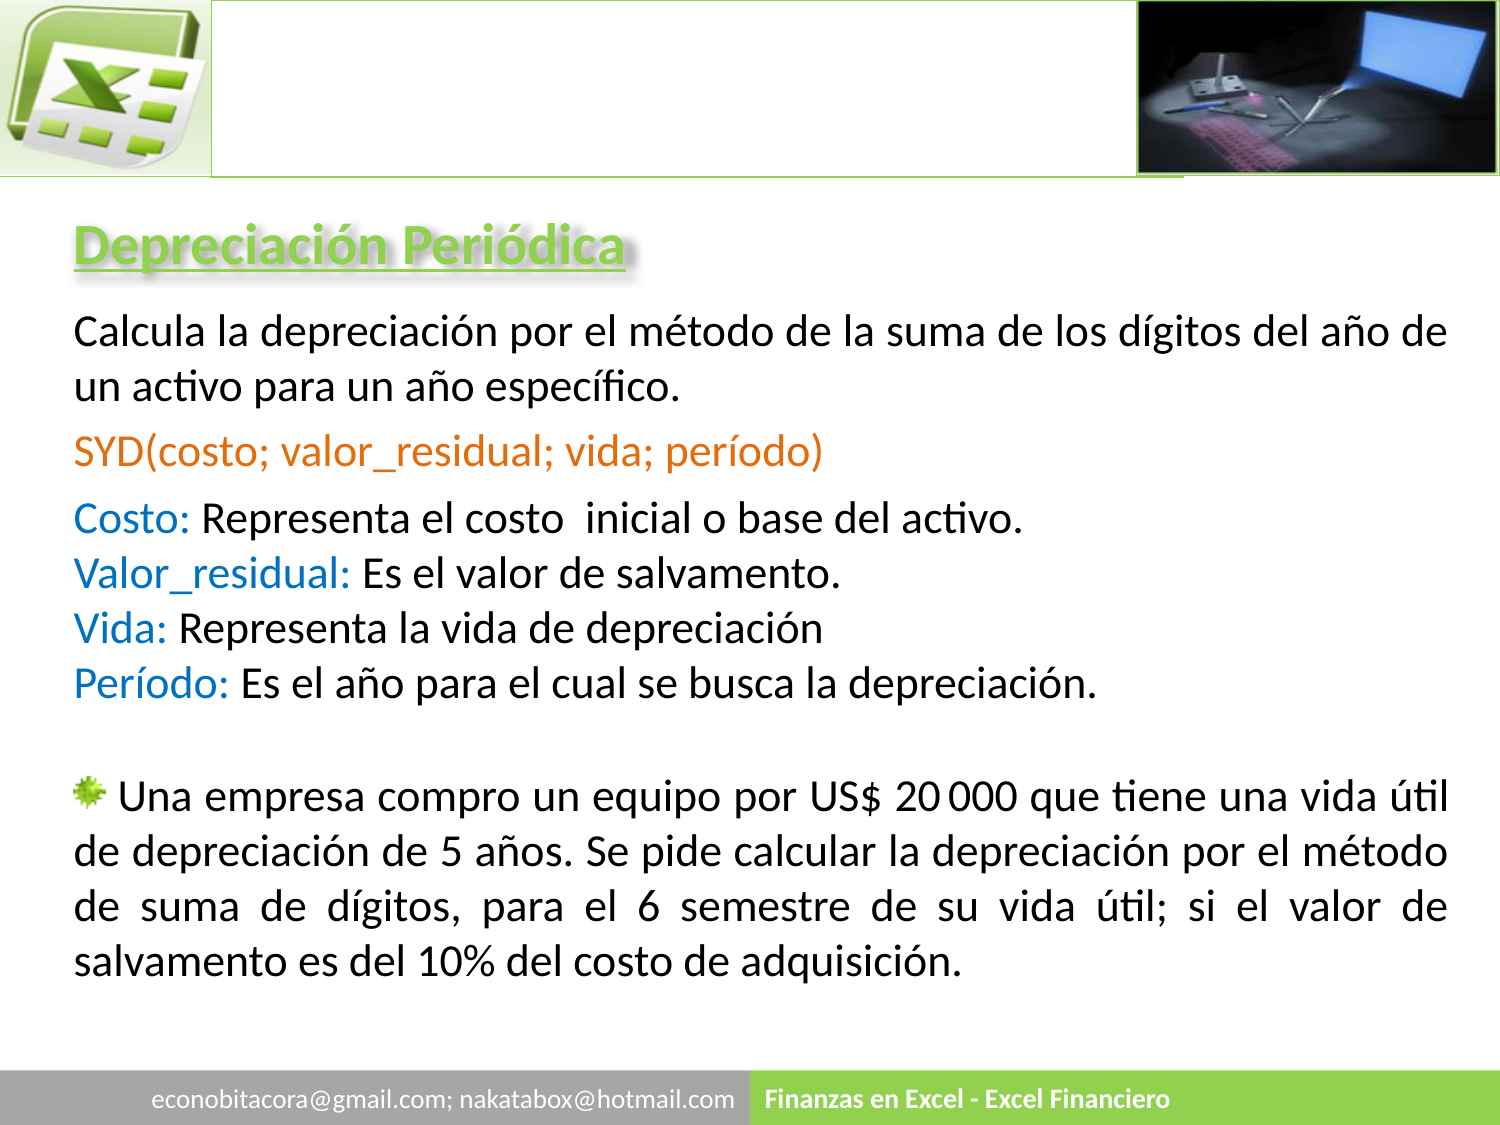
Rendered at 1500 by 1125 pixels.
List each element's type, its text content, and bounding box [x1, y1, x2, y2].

picture [1136, 0, 1500, 177]
subtitle Depreciación Periódica [58, 199, 856, 292]
text_box Finanzas en Excel - Excel Financiero [749, 1070, 1500, 1125]
text_box Calcula la depreciación por el método de la suma de los dígitos del año de un activo para un año específico. SYD(costo; valor_residual; vida; período) Costo: Representa el costo inicial o base del activo. Valor_residual: Es el valor de salvamento. Vida: Representa la vida de depreciación Período: Es el año para el cual se busca la depreciación. Una empresa compro un equipo por US$ 20 000 que tiene una vida útil de depreciación de 5 años. Se pide calcular la depreciación por el método de suma de dígitos, para el 6 semestre de su vida útil; si el valor de salvamento es del 10% del costo de adquisición. [58, 292, 1465, 1020]
picture [0, 0, 212, 177]
text_box econobitacora@gmail.com; nakatabox@hotmail.com [0, 1070, 749, 1125]
picture [73, 776, 106, 809]
text_box [212, 0, 1134, 178]
